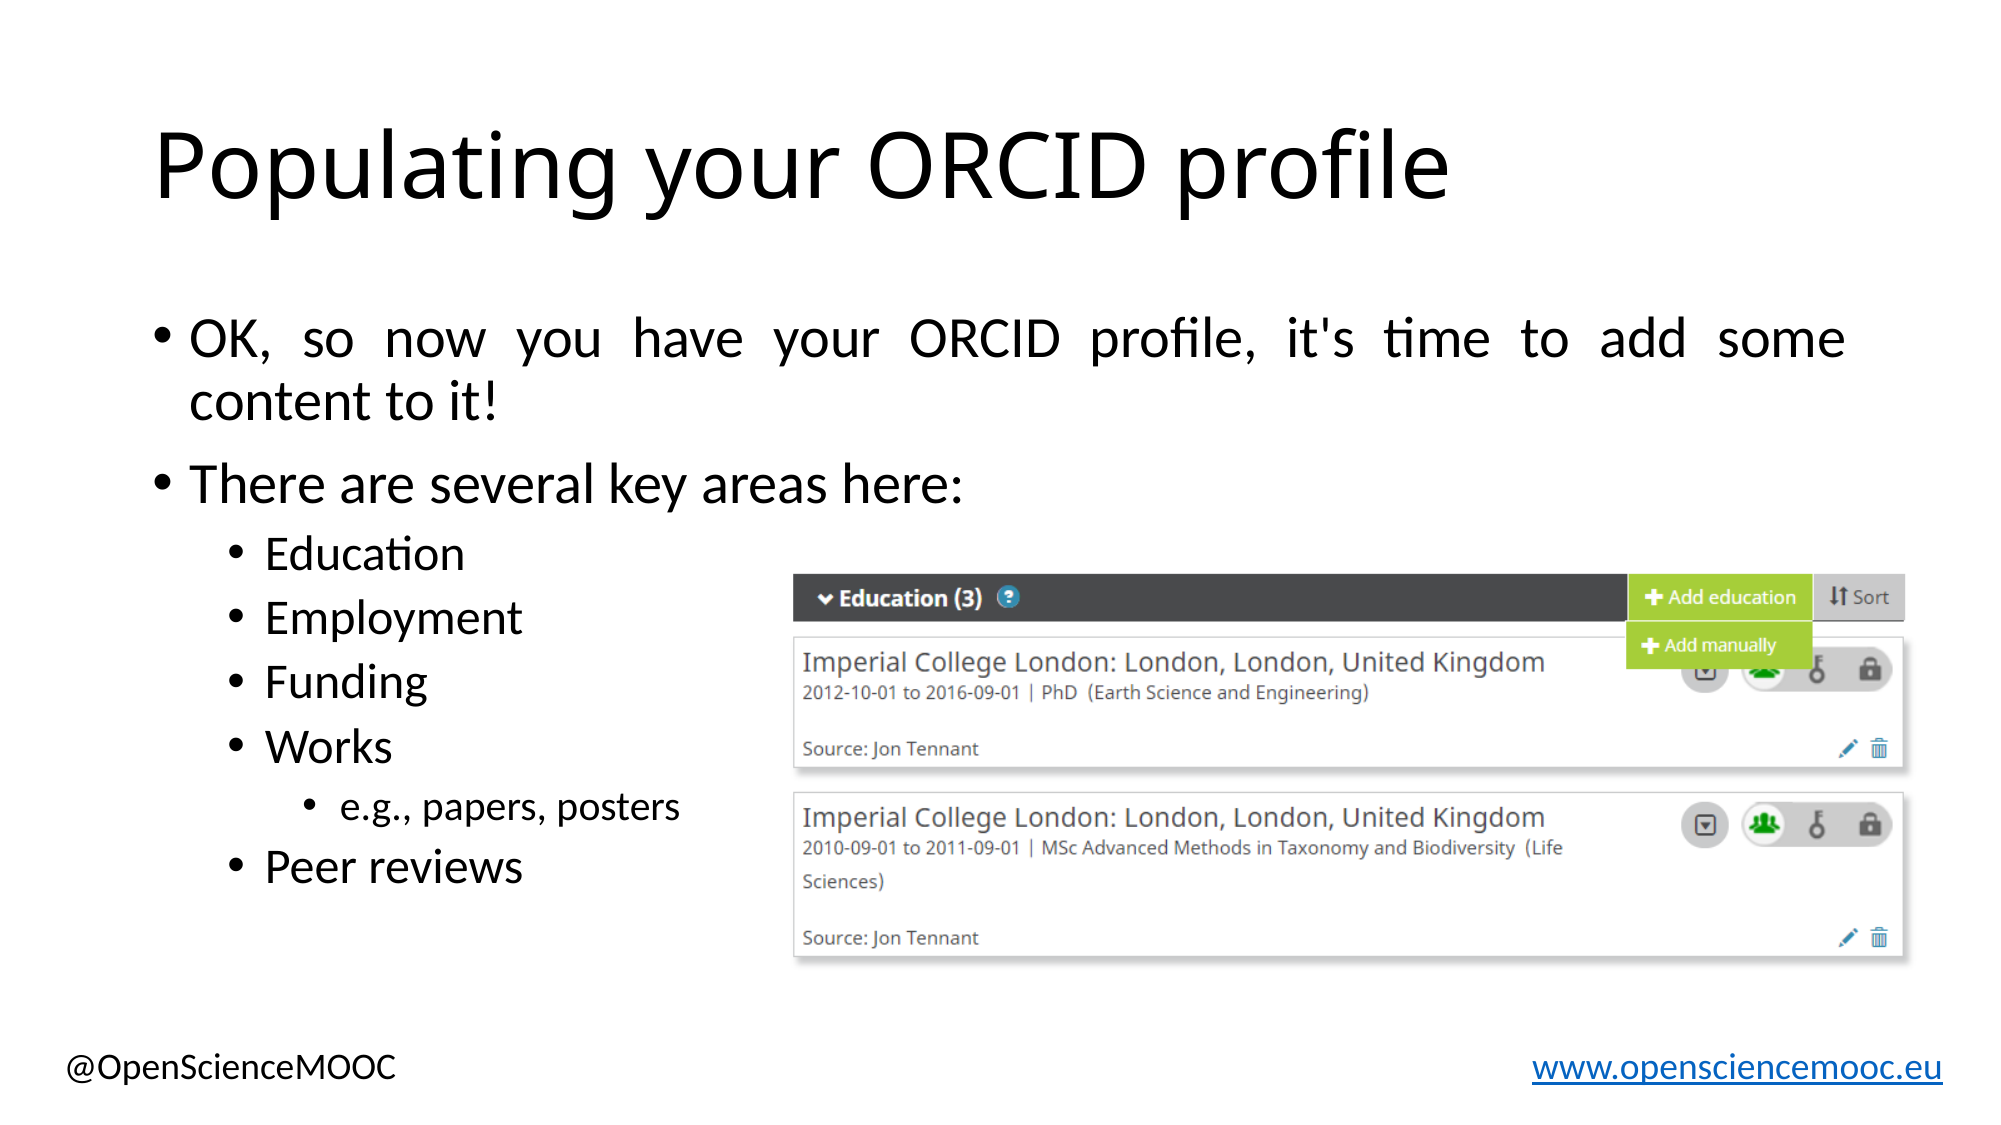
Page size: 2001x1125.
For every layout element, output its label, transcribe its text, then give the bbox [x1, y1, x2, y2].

text_box www.opensciencemooc.eu [1517, 1034, 1959, 1095]
list OK, so now you have your ORCID profile, it's time to add some content to it! There are several key areas here: Education Employment Funding Works e.g., papers, posters Peer reviews [137, 299, 1863, 1014]
text_box @OpenScienceMOOC [49, 1034, 412, 1095]
title Populating your ORCID profile [137, 59, 1863, 278]
picture [777, 549, 1924, 971]
